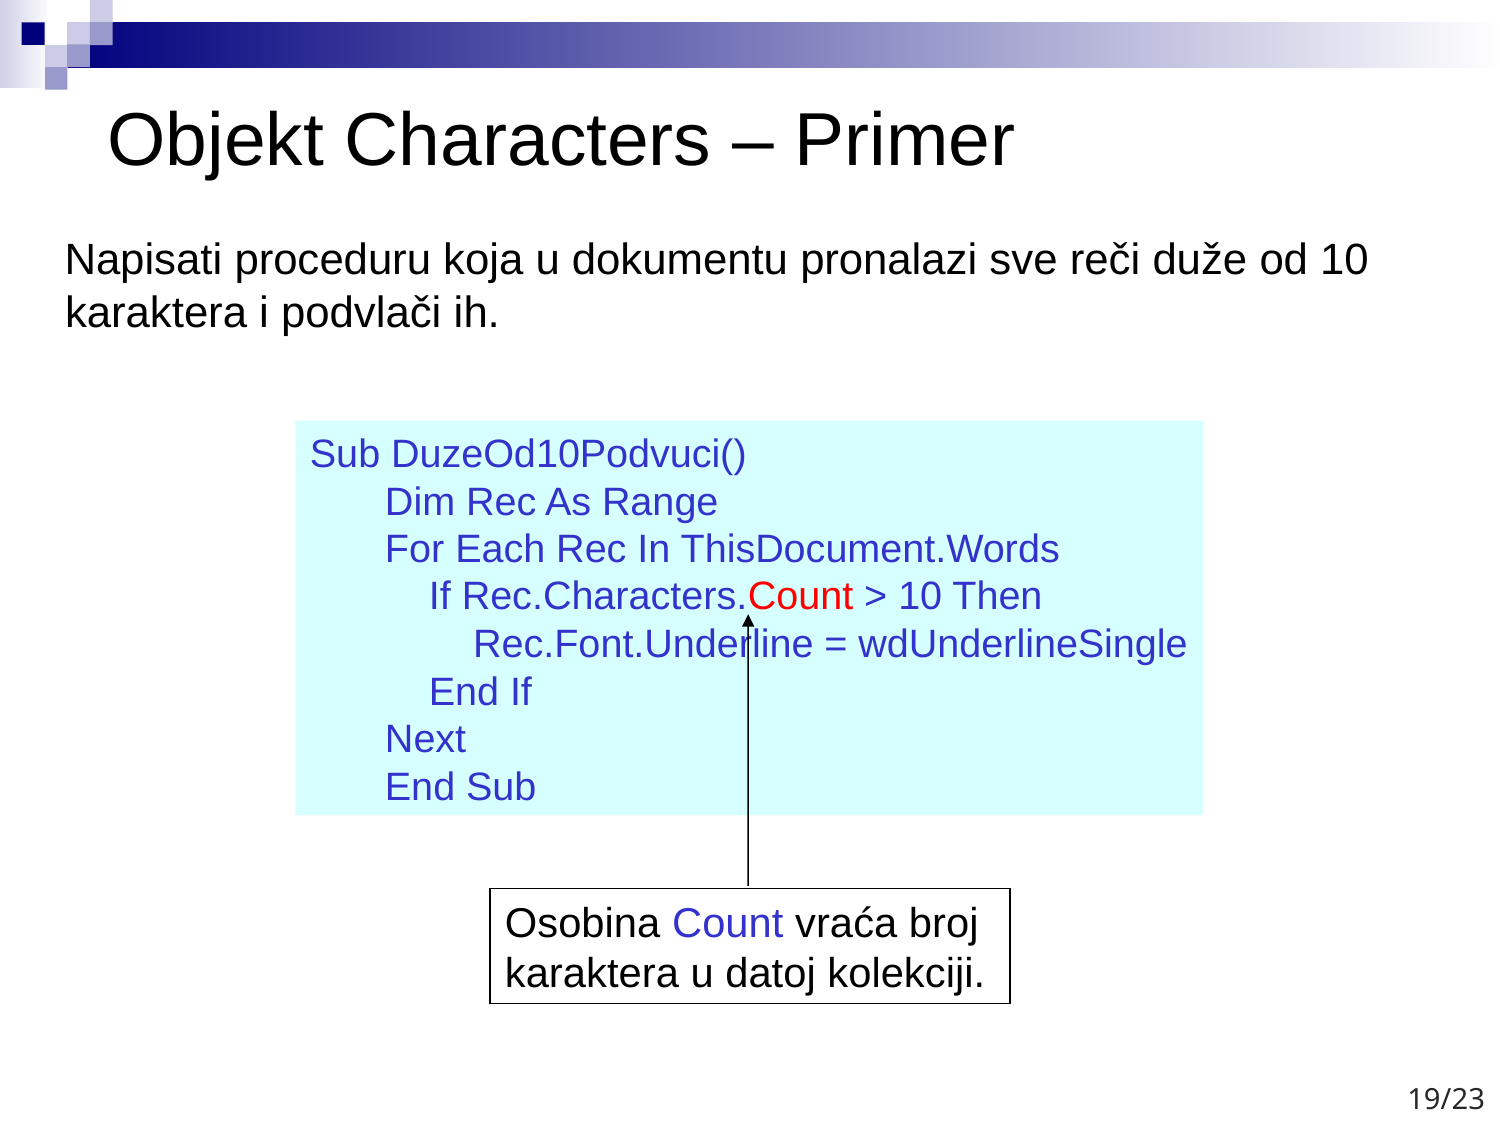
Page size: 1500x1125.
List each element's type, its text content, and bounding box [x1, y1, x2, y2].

text_box Osobina Count vraća broj karaktera u datoj kolekciji. [490, 888, 1010, 1004]
text_box Napisati proceduru koja u dokumentu pronalazi sve reči duže od 10 karaktera i podvlači ih. [55, 223, 1417, 342]
text_box 19/23 [1374, 1072, 1500, 1123]
text_box [742, 614, 755, 886]
text_box Sub DuzeOd10Podvuci() Dim Rec As Range For Each Rec In ThisDocument.Words If Rec.Characters.Count > 10 Then Rec.Font.Underline = wdUnderlineSingle End If Next End Sub [295, 420, 1204, 816]
title Objekt Characters – Primer [92, 74, 1046, 197]
